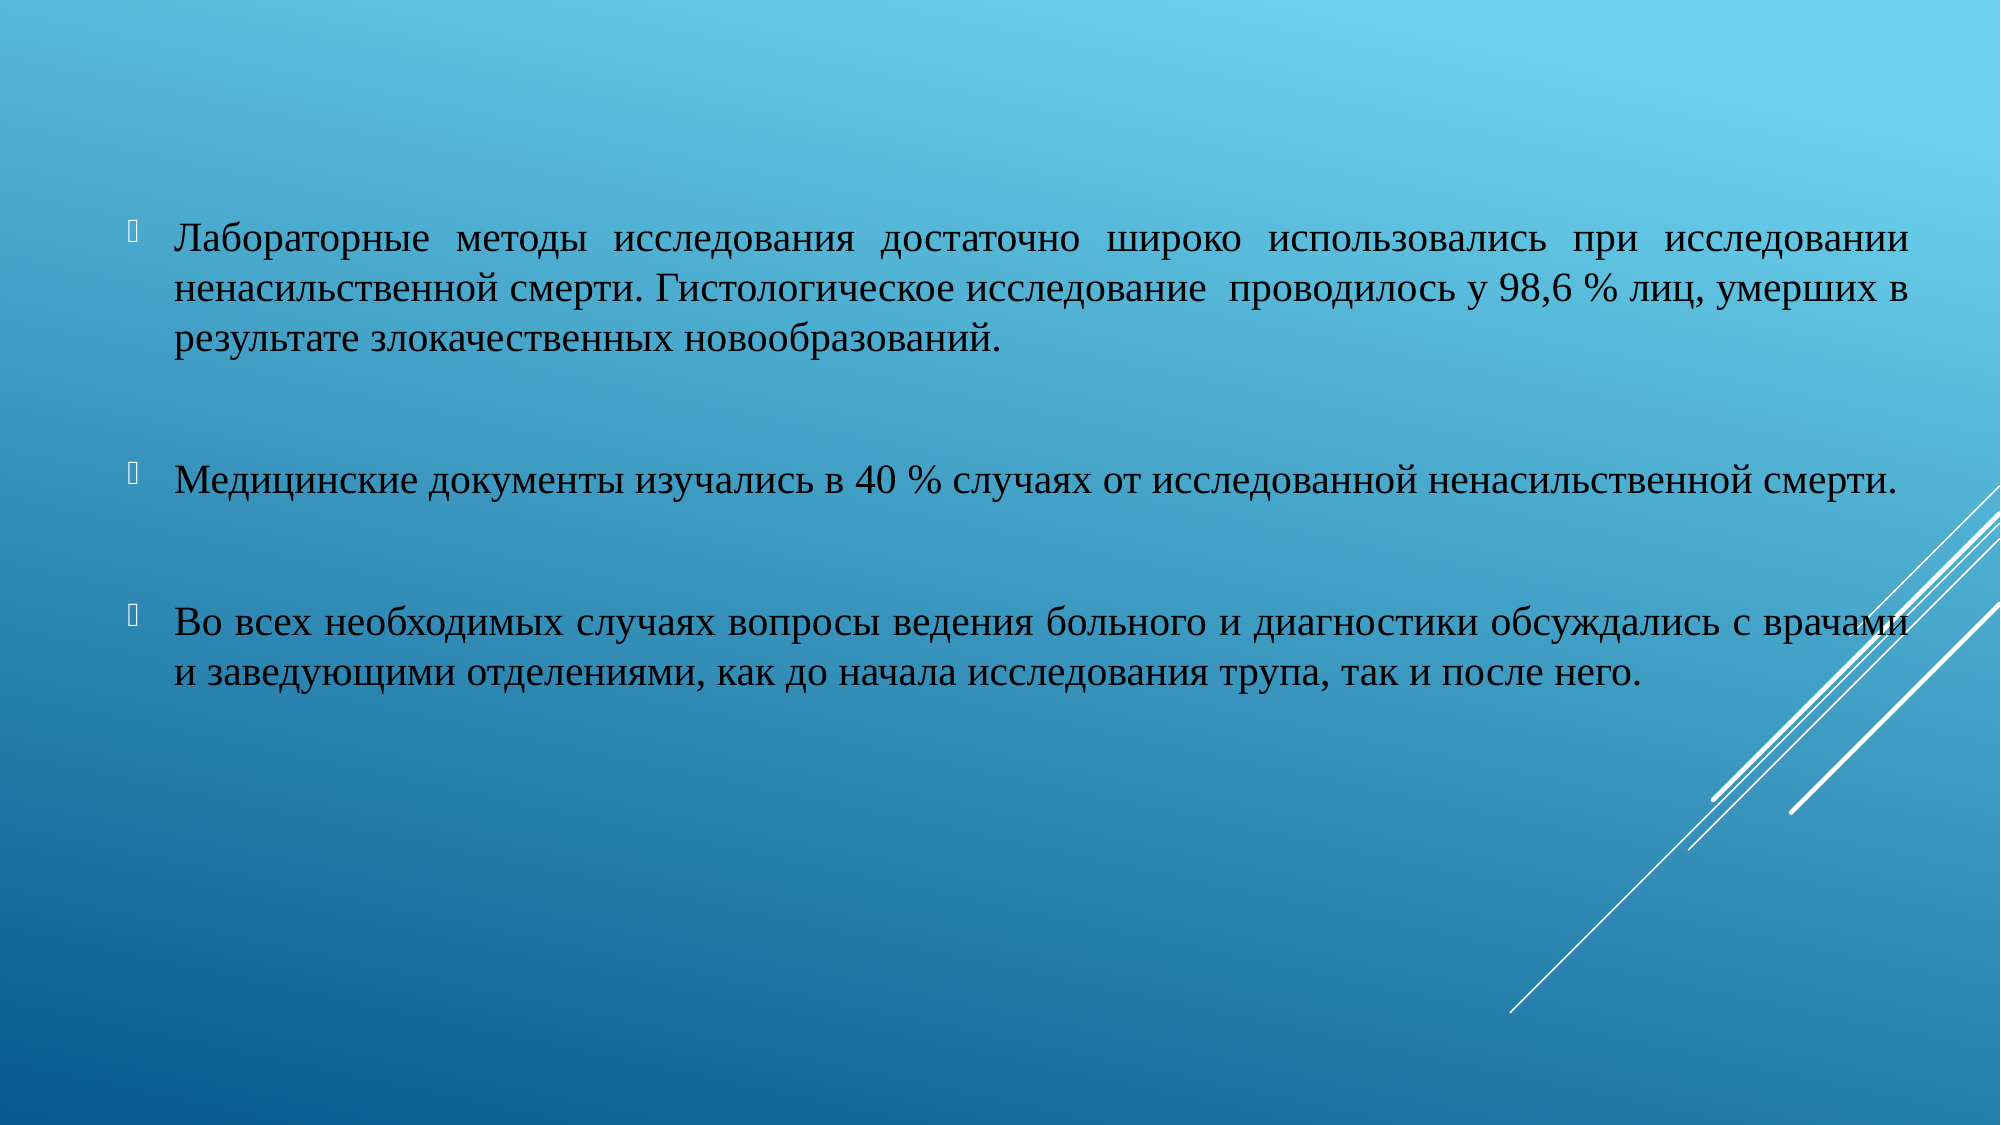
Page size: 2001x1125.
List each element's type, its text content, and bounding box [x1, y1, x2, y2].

list Лабораторные методы исследования достаточно широко использовались при исследовании ненасильственной смерти. Гистологическое исследование проводилось у 98,6 % лиц, умерших в результате злокачественных новообразований. Медицинские документы изучались в 40 % случаях от исследованной ненасильственной смерти. Во всех необходимых случаях вопросы ведения больного и диагностики обсуждались с врачами и заведующими отделениями, как до начала исследования трупа, так и после него. [112, 112, 1925, 791]
